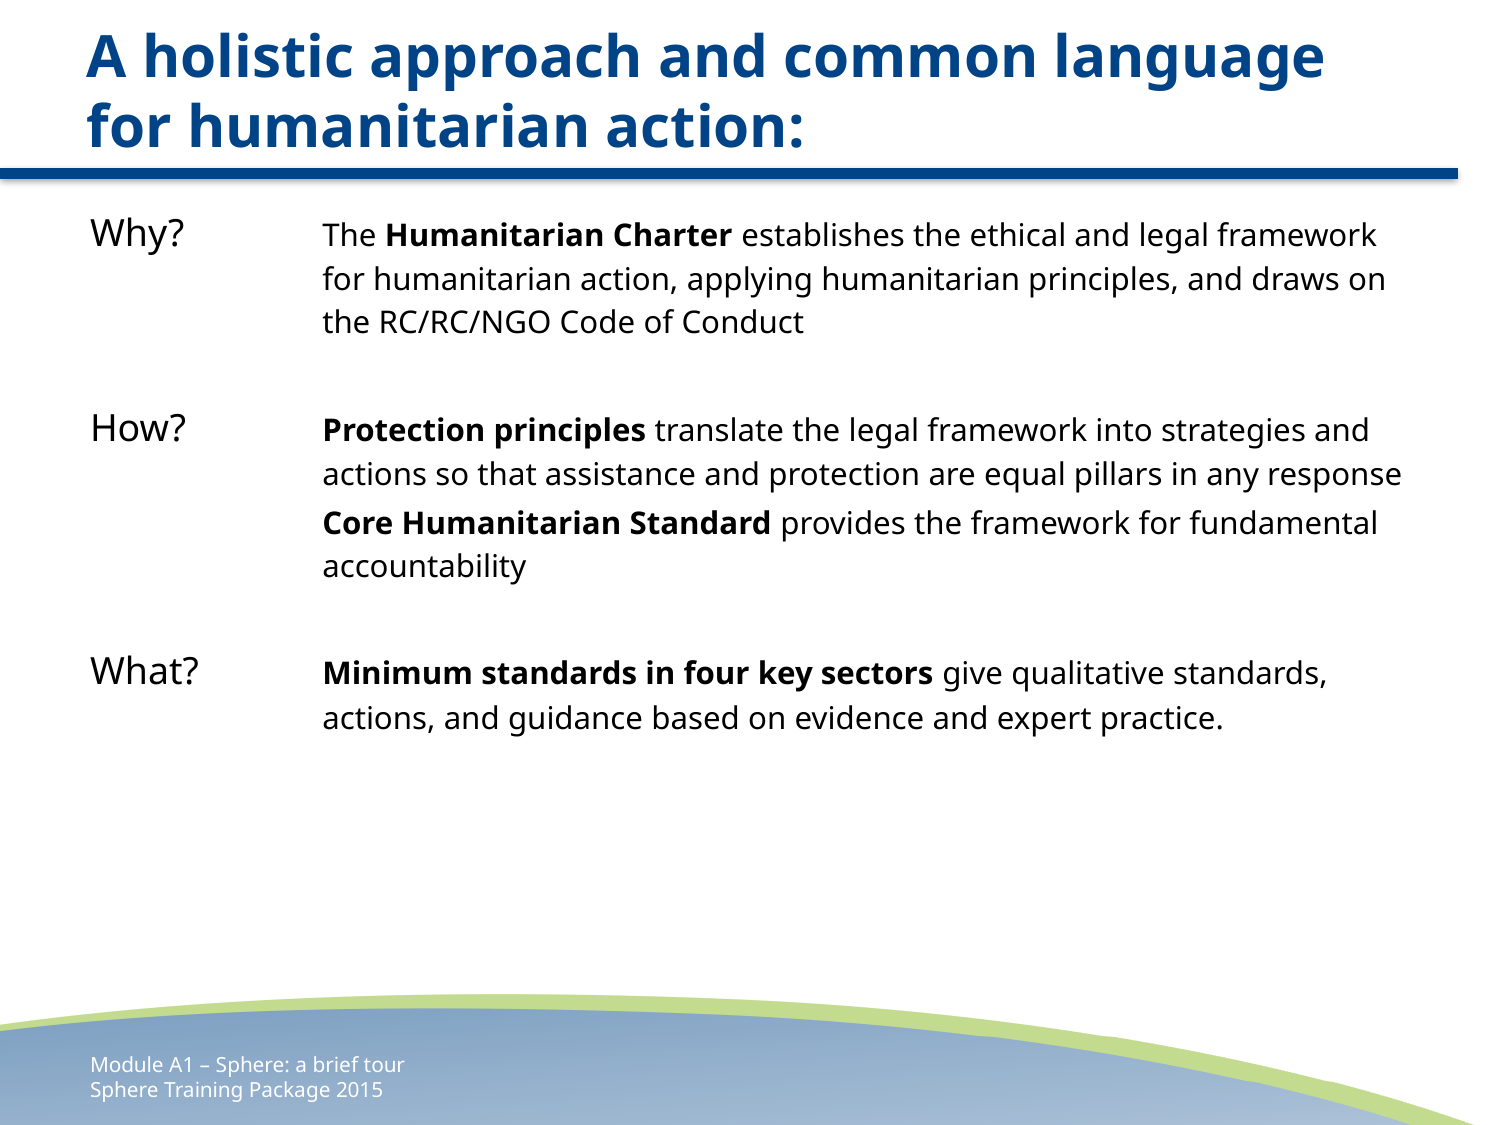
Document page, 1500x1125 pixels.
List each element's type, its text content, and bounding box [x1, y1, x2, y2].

list Why? The Humanitarian Charter establishes the ethical and legal framework for humanitarian action, applying humanitarian principles, and draws on the RC/RC/NGO Code of Conduct How? Protection principles translate the legal framework into strategies and actions so that assistance and protection are equal pillars in any response Core Humanitarian Standard provides the framework for fundamental accountability What? Minimum standards in four key sectors give qualitative standards, actions, and guidance based on evidence and expert practice. [75, 194, 1425, 980]
footer Module A1 – Sphere: a brief tour Sphere Training Package 2015 [75, 1046, 1072, 1107]
title A holistic approach and common language for humanitarian action: [75, 0, 1425, 178]
picture [0, 992, 1500, 1125]
